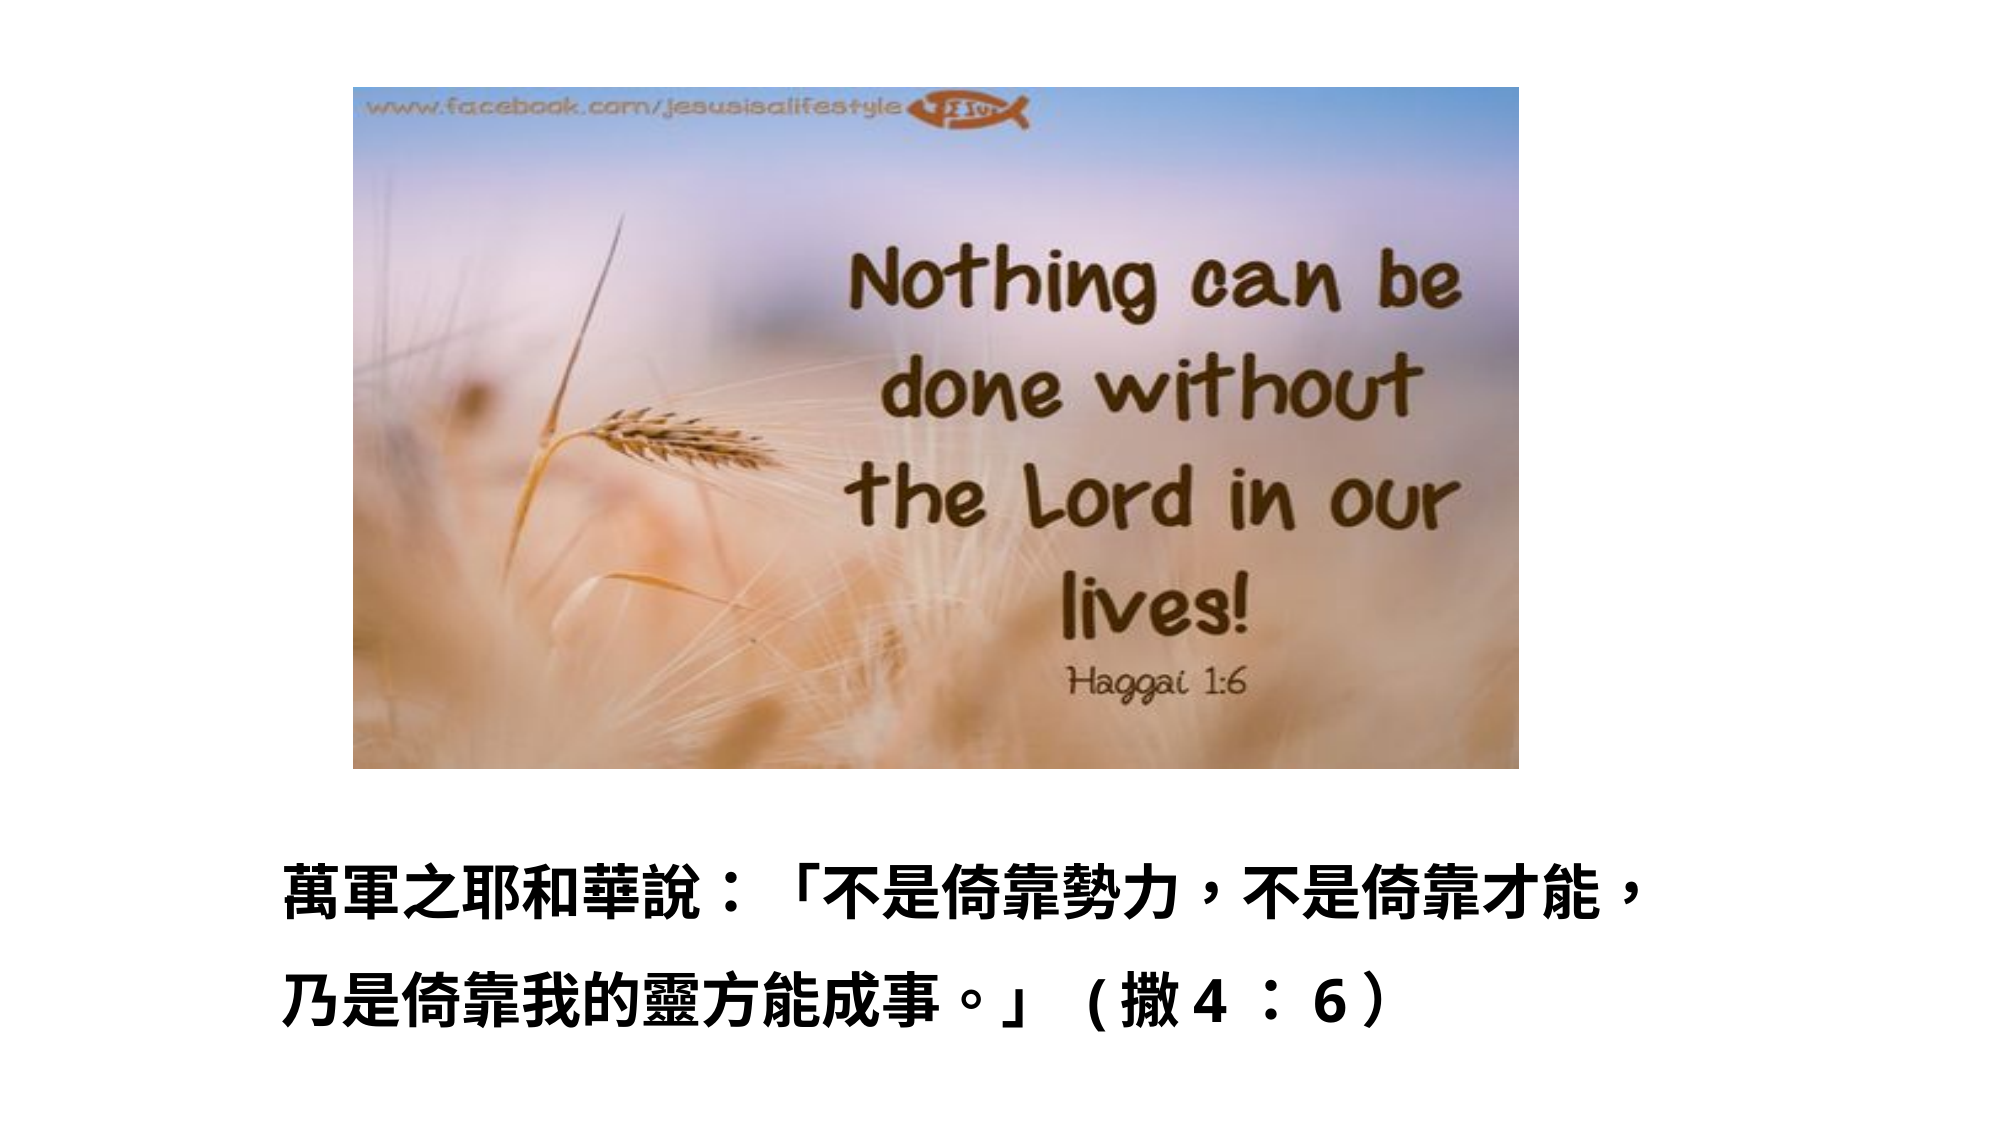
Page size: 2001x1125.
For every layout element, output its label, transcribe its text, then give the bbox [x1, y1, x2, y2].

list 萬軍之耶和華說：「不是倚靠勢力，不是倚靠才能，乃是倚靠我的靈方能成事。」 (撒4：6） [266, 811, 1727, 1043]
picture [353, 87, 1519, 769]
